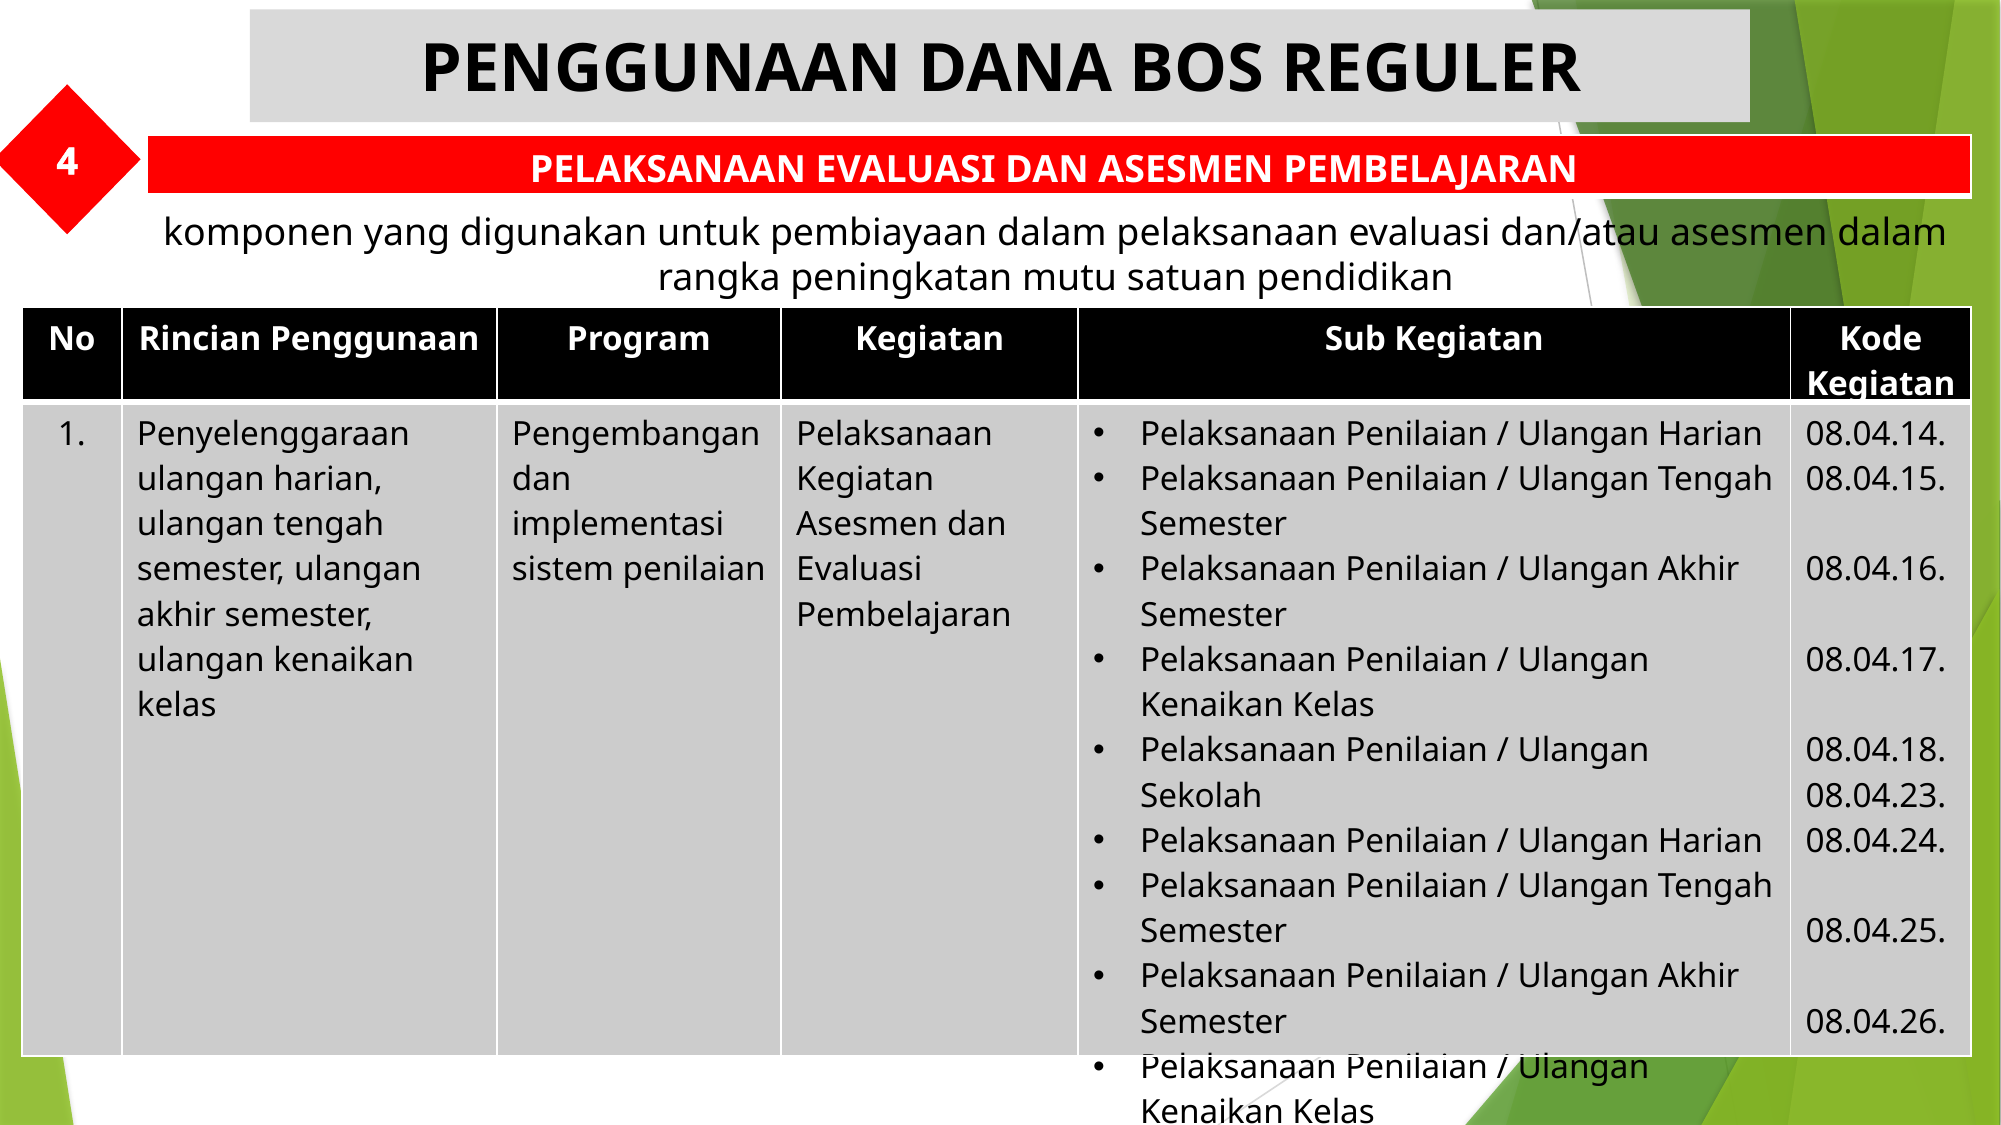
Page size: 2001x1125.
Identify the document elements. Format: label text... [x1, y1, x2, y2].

table_cell Pelaksanaan Kegiatan Asesmen dan Evaluasi Pembelajaran [782, 405, 1077, 1055]
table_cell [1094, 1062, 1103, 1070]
table_cell 08.04.14. 08.04.15. 08.04.16. 08.04.17. 08.04.18. 08.04.23. 08.04.24. 08.04.25. 08.04.26. [1791, 405, 1970, 1055]
table_header Kode Kegiatan [1791, 308, 1970, 399]
table_header Kegiatan [782, 308, 1077, 399]
text_box 4 [0, 82, 142, 236]
table_header No [23, 308, 121, 399]
table_header Sub Kegiatan [1079, 308, 1790, 399]
table_header Rincian Penggunaan [123, 308, 496, 399]
table_cell Pelaksanaan Penilaian / Ulangan Harian Pelaksanaan Penilaian / Ulangan Tengah Semester Pelaksanaan Penilaian / Ulangan Akhir Semester Pelaksanaan Penilaian / Ulangan Kenaikan Kelas Pelaksanaan Penilaian / Ulangan Sekolah Pelaksanaan Penilaian / Ulangan Harian Pelaksanaan Penilaian / Ulangan Tengah Semester Pelaksanaan Penilaian / Ulangan Akhir Semester Pelaksanaan Penilaian / Ulangan Kenaikan Kelas [1079, 405, 1790, 1055]
text_box komponen yang digunakan untuk pembiayaan dalam pelaksanaan evaluasi dan/atau asesmen dalam rangka peningkatan mutu satuan pendidikan [140, 200, 1972, 306]
table_cell Pengembangan dan implementasi sistem penilaian [498, 405, 780, 1055]
text_box PENGGUNAAN DANA BOS REGULER [252, 17, 1750, 113]
table_header PELAKSANAAN EVALUASI DAN ASESMEN PEMBELAJARAN [148, 136, 1970, 193]
text_box [248, 8, 1751, 124]
table_cell Penyelenggaraan ulangan harian, ulangan tengah semester, ulangan akhir semester, ulangan kenaikan kelas [123, 405, 496, 1055]
table_cell 1. [23, 405, 121, 1055]
table_header Program [498, 308, 780, 399]
